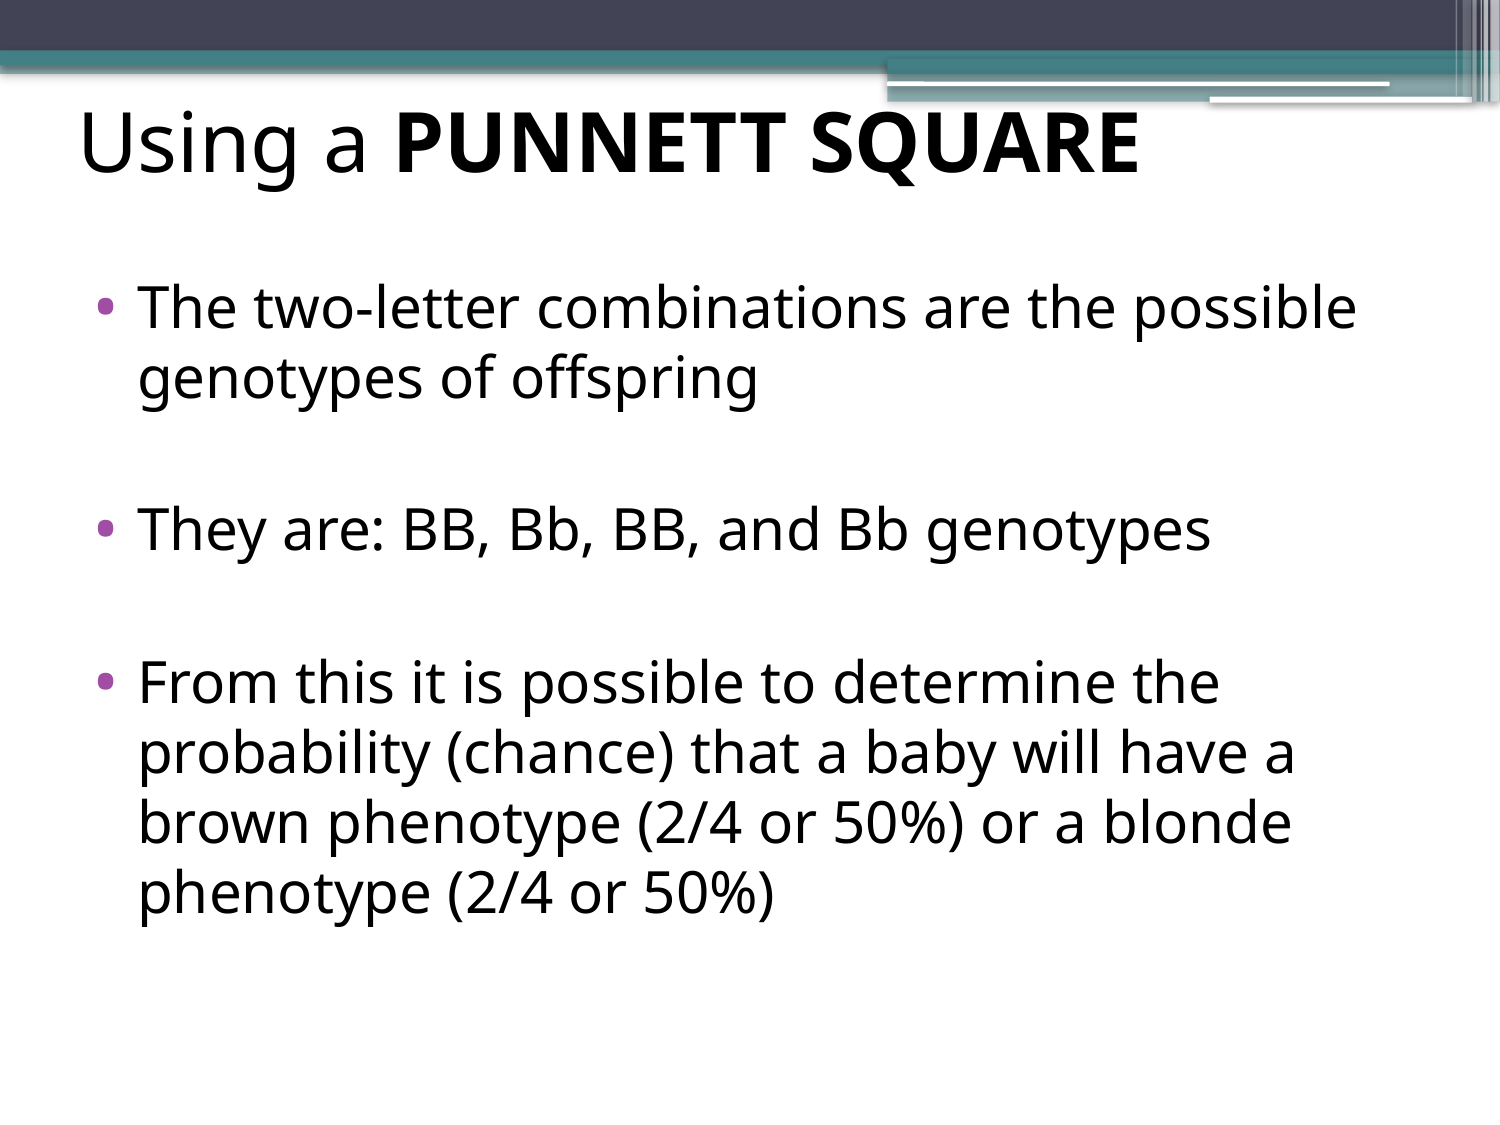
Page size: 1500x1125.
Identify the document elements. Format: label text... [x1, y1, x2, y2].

title Using a PUNNETT SQUARE [62, 45, 1425, 233]
list The two-letter combinations are the possible genotypes of offspring They are: BB, Bb, BB, and Bb genotypes From this it is possible to determine the probability (chance) that a baby will have a brown phenotype (2/4 or 50%) or a blonde phenotype (2/4 or 50%) [62, 262, 1425, 1005]
